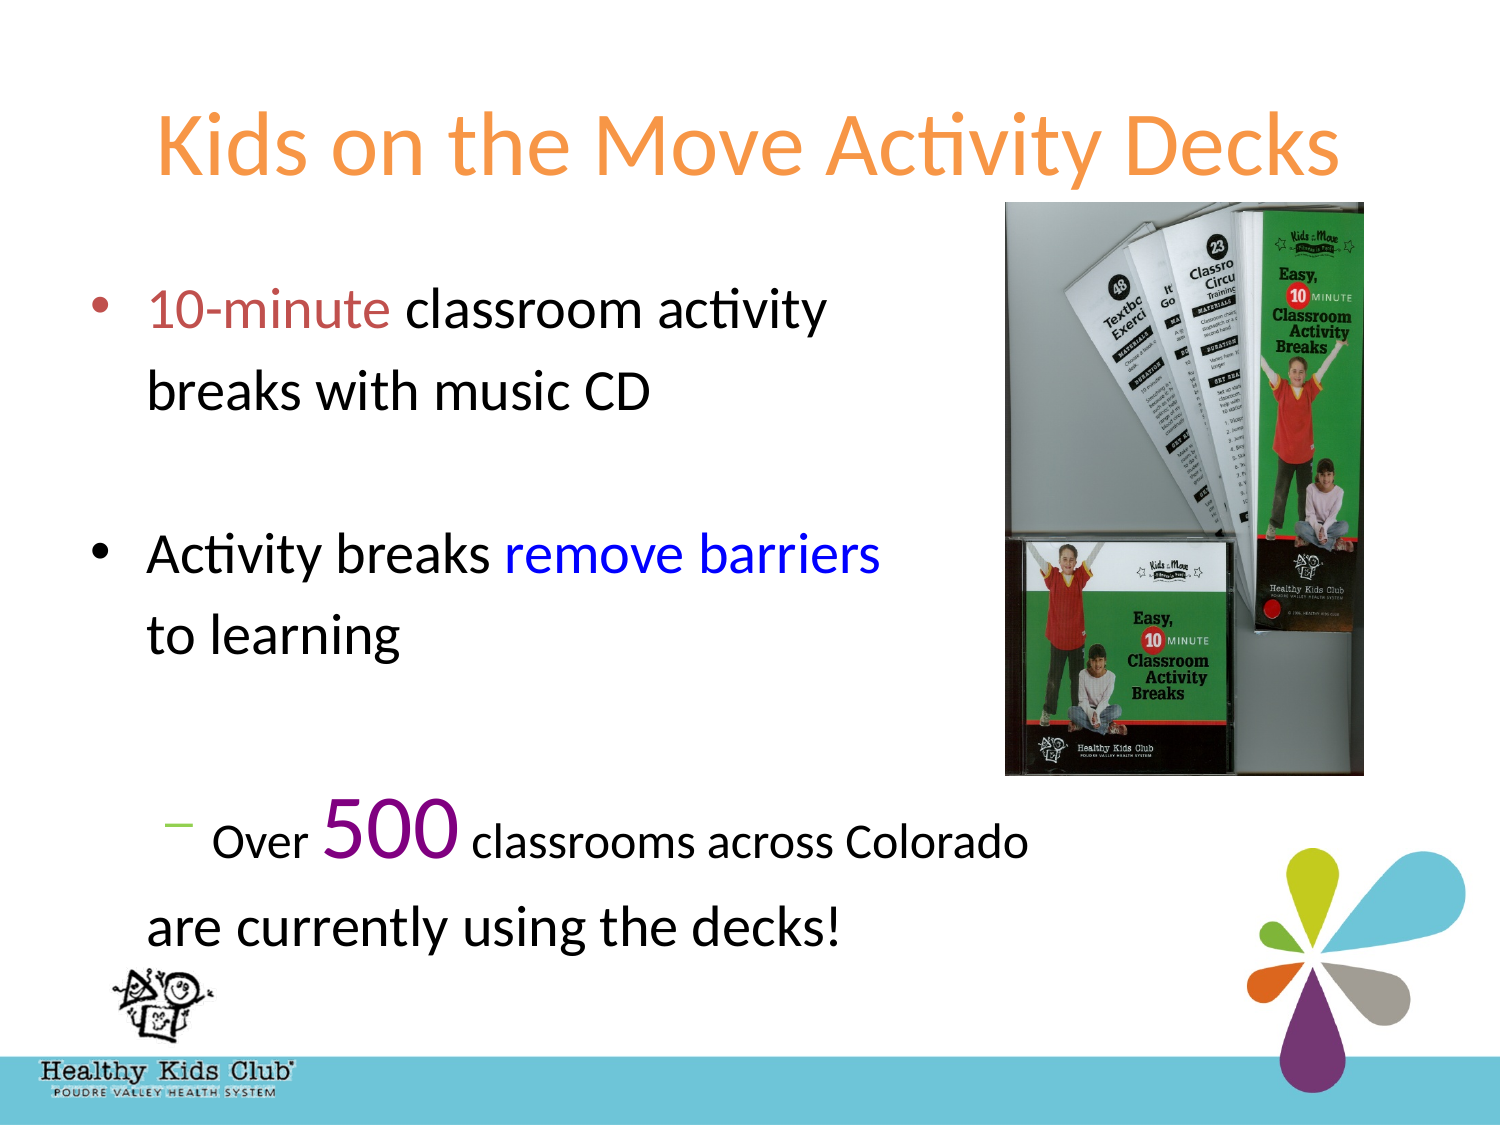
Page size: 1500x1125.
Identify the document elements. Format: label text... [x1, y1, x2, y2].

list 10-minute classroom activity breaks with music CD Activity breaks remove barriers to learning Over 500 classrooms across Colorado are currently using the decks! [75, 262, 1288, 1005]
title Kids on the Move Activity Decks [75, 45, 1425, 233]
picture [0, 848, 1500, 1125]
picture [1004, 202, 1364, 776]
